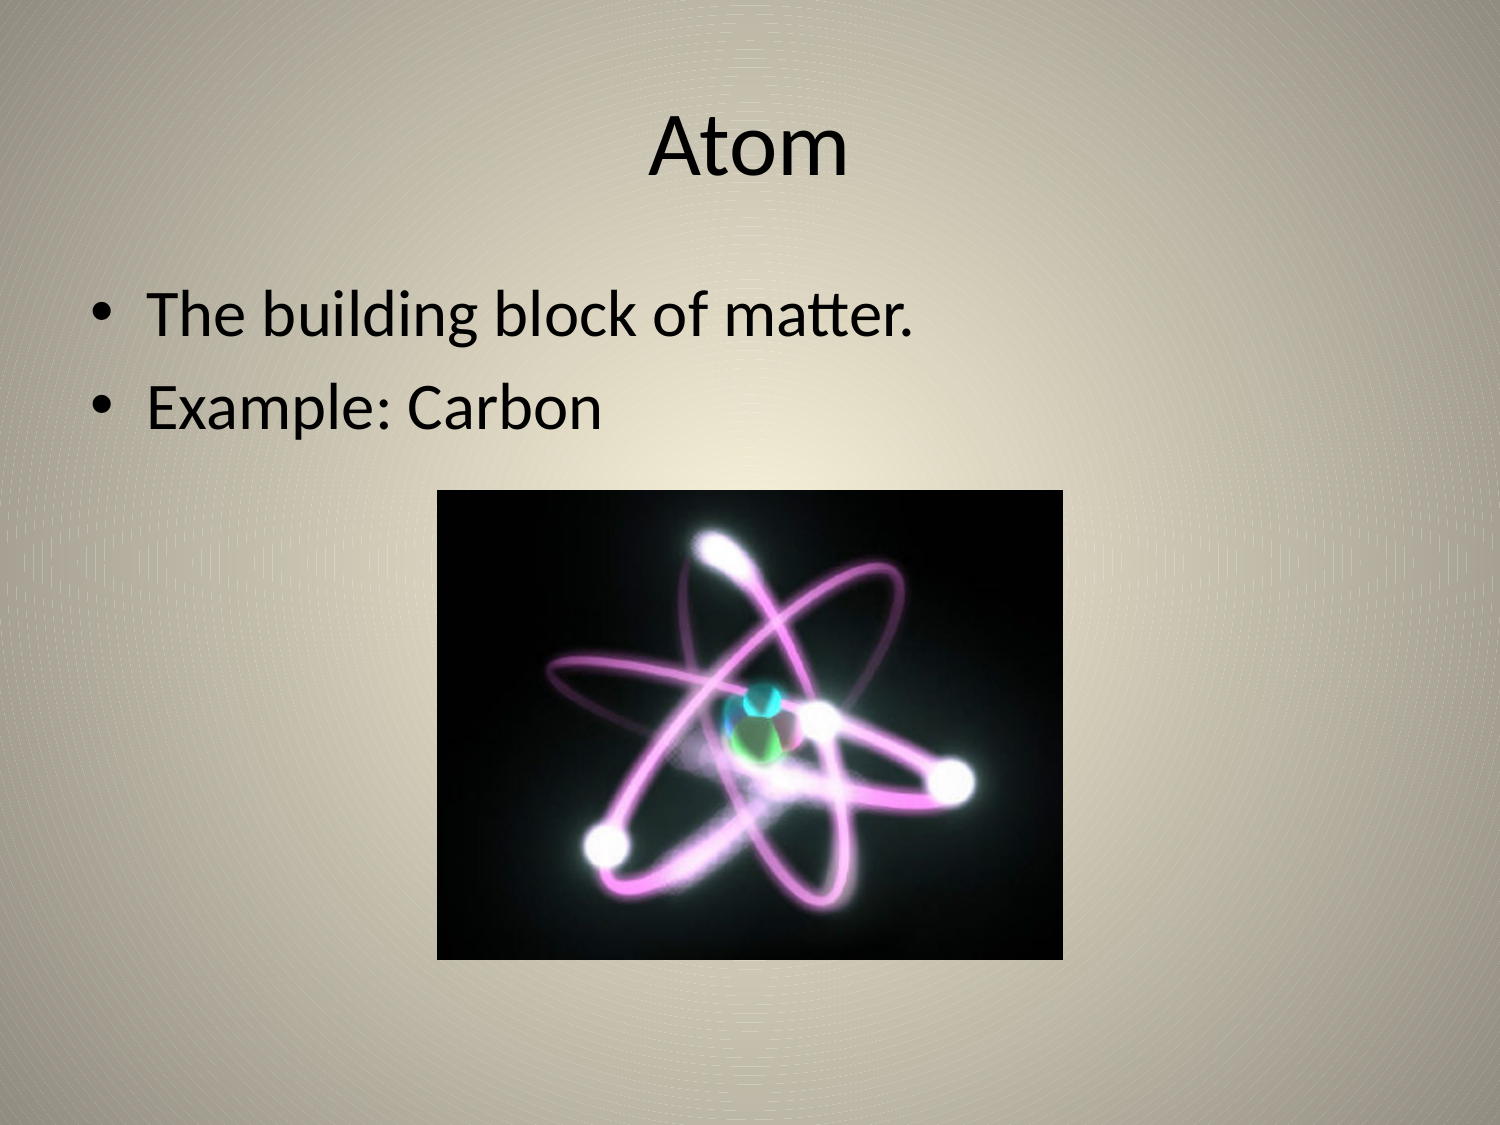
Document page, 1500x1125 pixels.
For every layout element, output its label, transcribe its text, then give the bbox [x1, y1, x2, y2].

picture [437, 490, 1063, 960]
list The building block of matter. Example: Carbon [75, 262, 1425, 1005]
title Atom [75, 45, 1425, 233]
